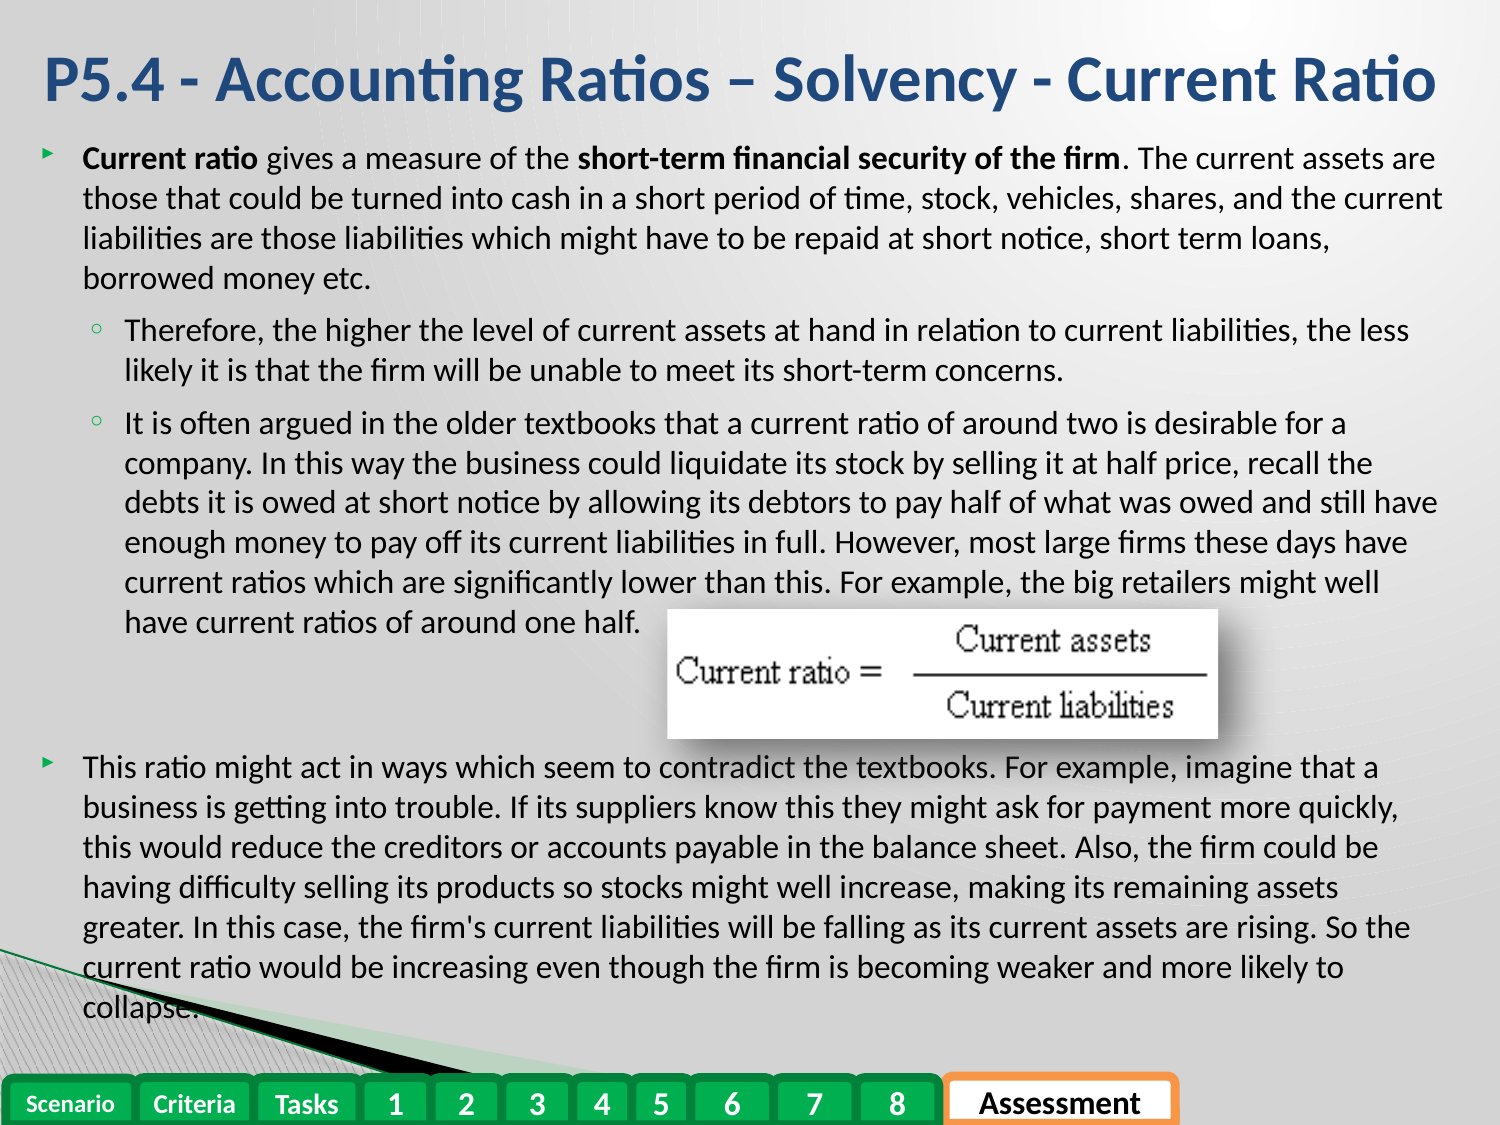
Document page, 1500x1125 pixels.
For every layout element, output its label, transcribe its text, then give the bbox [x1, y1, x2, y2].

list Current ratio gives a measure of the short-term financial security of the firm. The current assets are those that could be turned into cash in a short period of time, stock, vehicles, shares, and the current liabilities are those liabilities which might have to be repaid at short notice, short term loans, borrowed money etc. Therefore, the higher the level of current assets at hand in relation to current liabilities, the less likely it is that the firm will be unable to meet its short-term concerns. It is often argued in the older textbooks that a current ratio of around two is desirable for a company. In this way the business could liquidate its stock by selling it at half price, recall the debts it is owed at short notice by allowing its debtors to pay half of what was owed and still have enough money to pay off its current liabilities in full. However, most large firms these days have current ratios which are significantly lower than this. For example, the big retailers might well have current ratios of around one half. This ratio might act in ways which seem to contradict the textbooks. For example, imagine that a business is getting into trouble. If its suppliers know this they might ask for payment more quickly, this would reduce the creditors or accounts payable in the balance sheet. Also, the firm could be having difficulty selling its products so stocks might well increase, making its remaining assets greater. In this case, the firm's current liabilities will be falling as its current assets are rising. So the current ratio would be increasing even though the firm is becoming weaker and more likely to collapse. [23, 128, 1465, 1020]
title P5.4 - Accounting Ratios – Solvency - Current Ratio [29, 19, 1471, 131]
picture [667, 609, 1219, 739]
